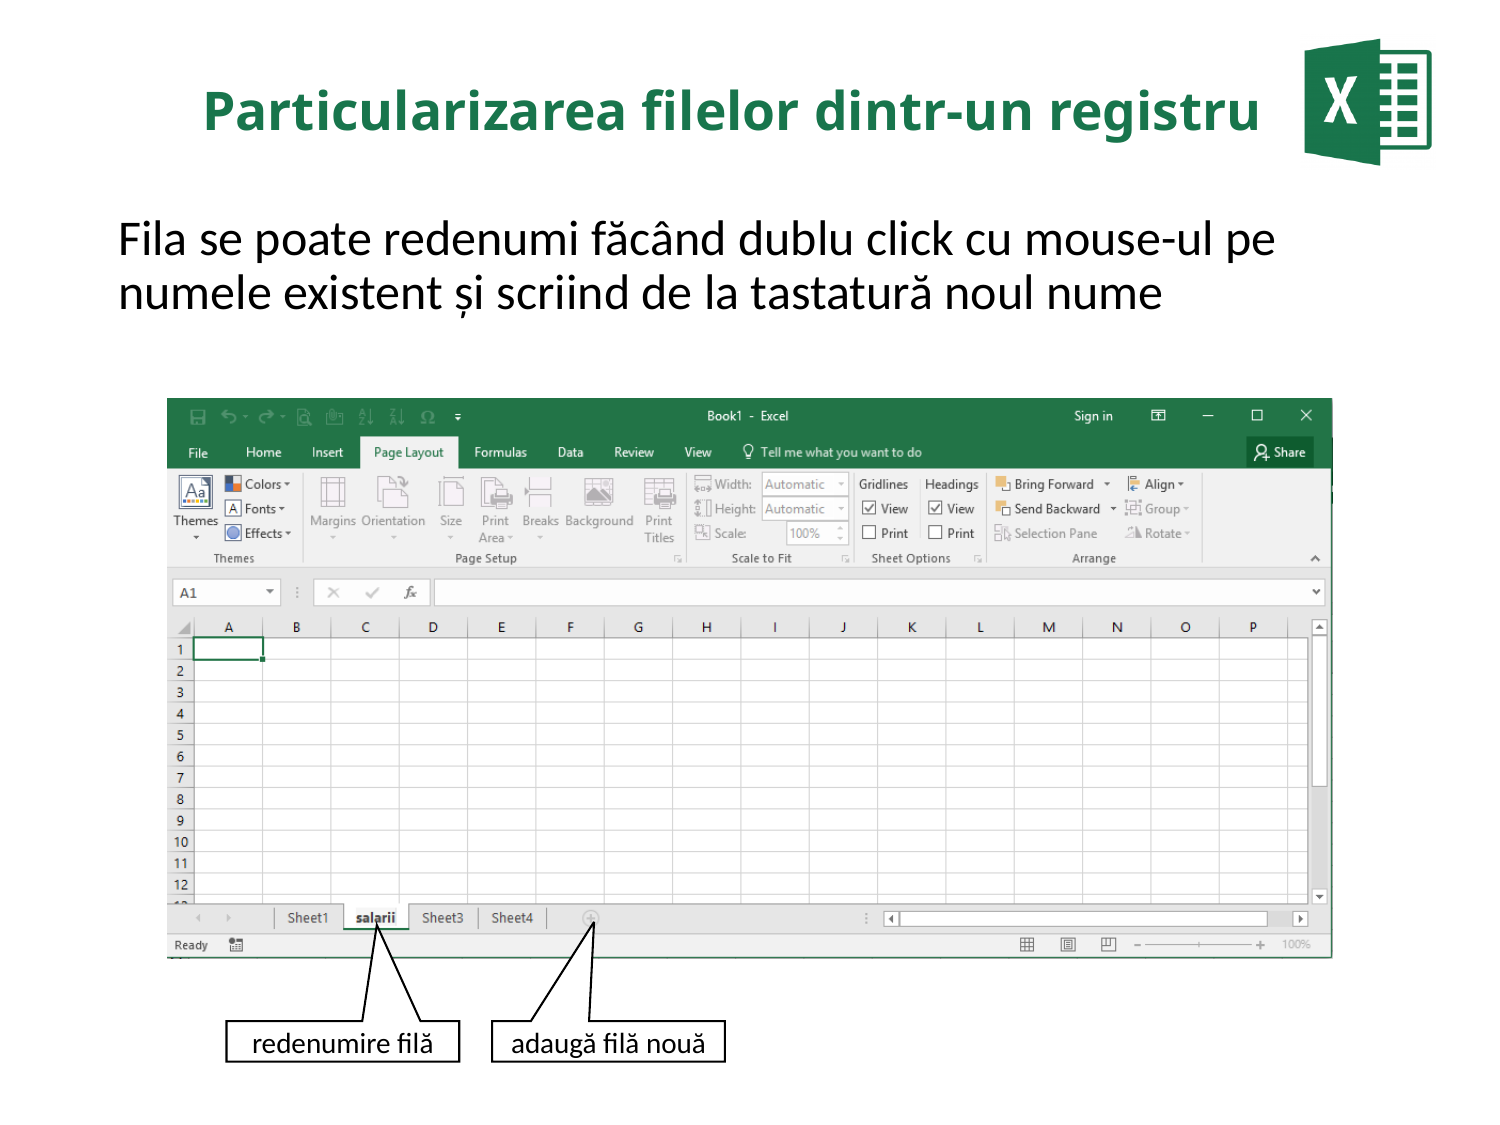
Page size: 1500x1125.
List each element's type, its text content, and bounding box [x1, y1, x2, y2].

picture [166, 398, 1333, 959]
text_box redenumire filă [225, 959, 461, 1063]
picture [1300, 34, 1436, 170]
list Fila se poate redenumi făcând dublu click cu mouse-ul pe numele existent și scriind de la tastatură noul nume [103, 204, 1397, 1042]
text_box adaugă filă nouă [491, 959, 726, 1063]
title Particularizarea filelor dintr-un registru [103, 59, 1279, 168]
